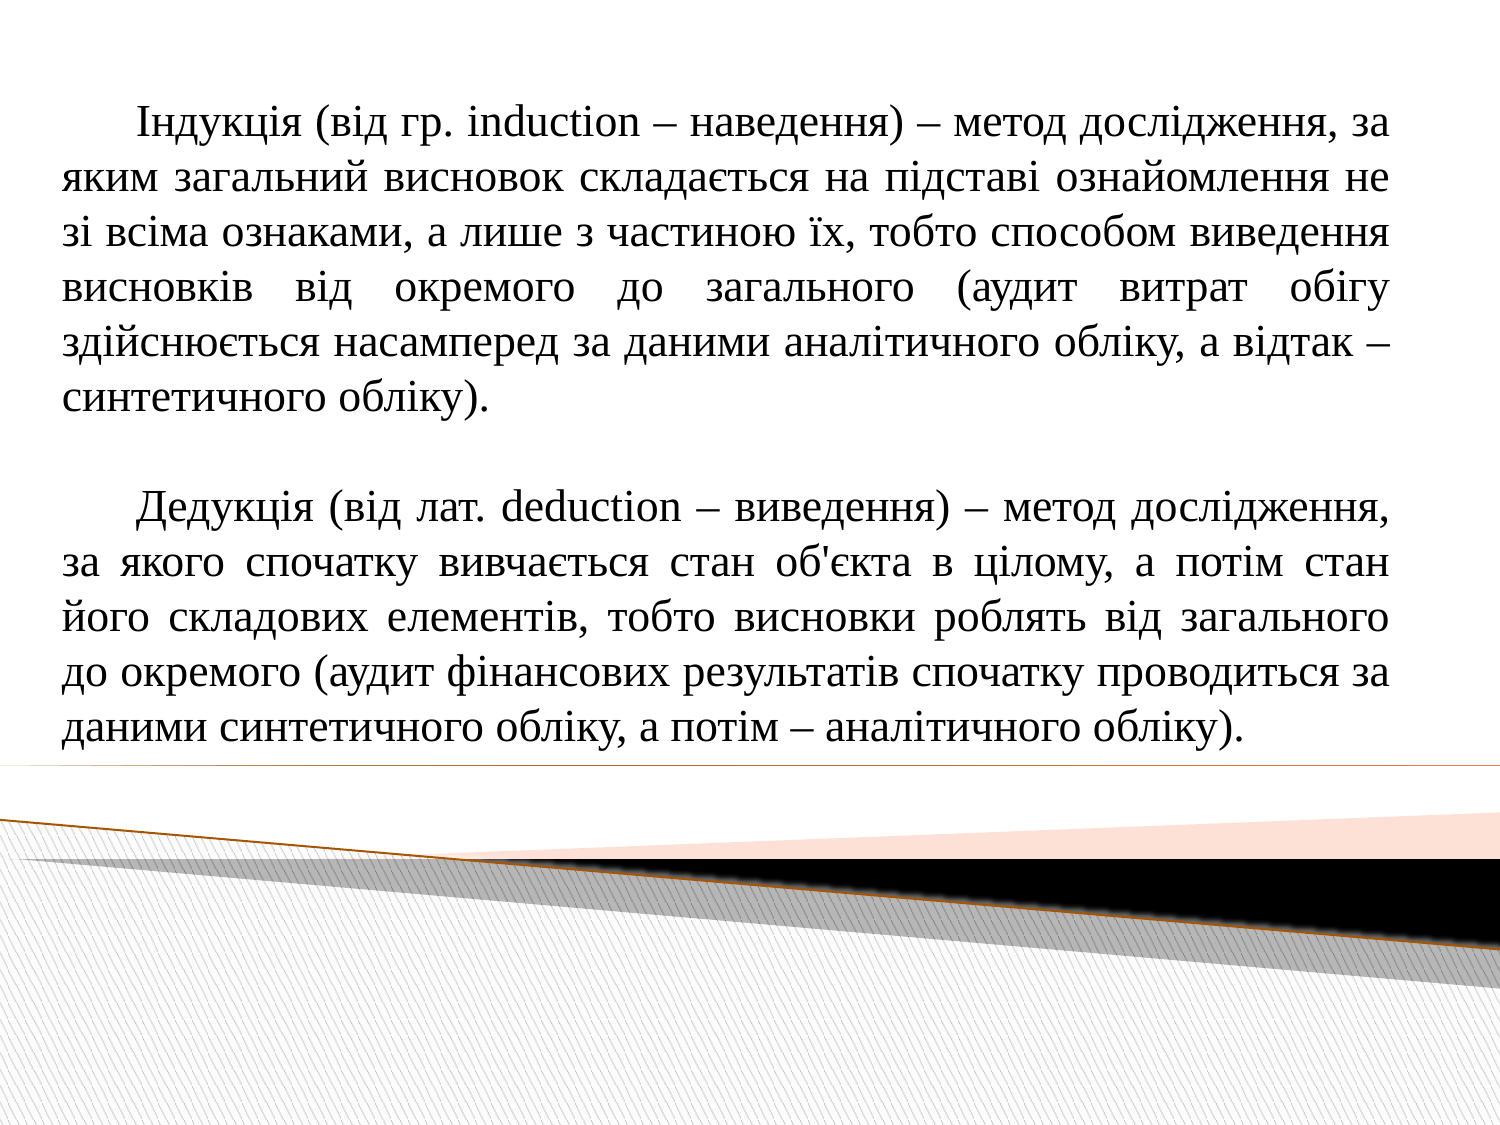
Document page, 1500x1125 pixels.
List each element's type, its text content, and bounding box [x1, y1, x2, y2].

text_box Індукція (від гр. induction – наведення) – метод дослідження, за яким загальний висновок складається на підставі ознайомлення не зі всіма ознаками, а лише з частиною їх, тобто способом виведення висновків від окремого до загального (аудит витрат обігу здійснюється насамперед за даними аналітичного обліку, а відтак – синтетичного обліку). Дедукція (від лат. deduction – виведення) – метод дослідження, за якого спочатку вивчається стан об'єкта в цілому, а потім стан його складових елементів, тобто висновки роблять від загального до окремого (аудит фінансових результатів спочатку проводиться за даними синтетичного обліку, а потім – аналітичного обліку). [46, 83, 1407, 759]
